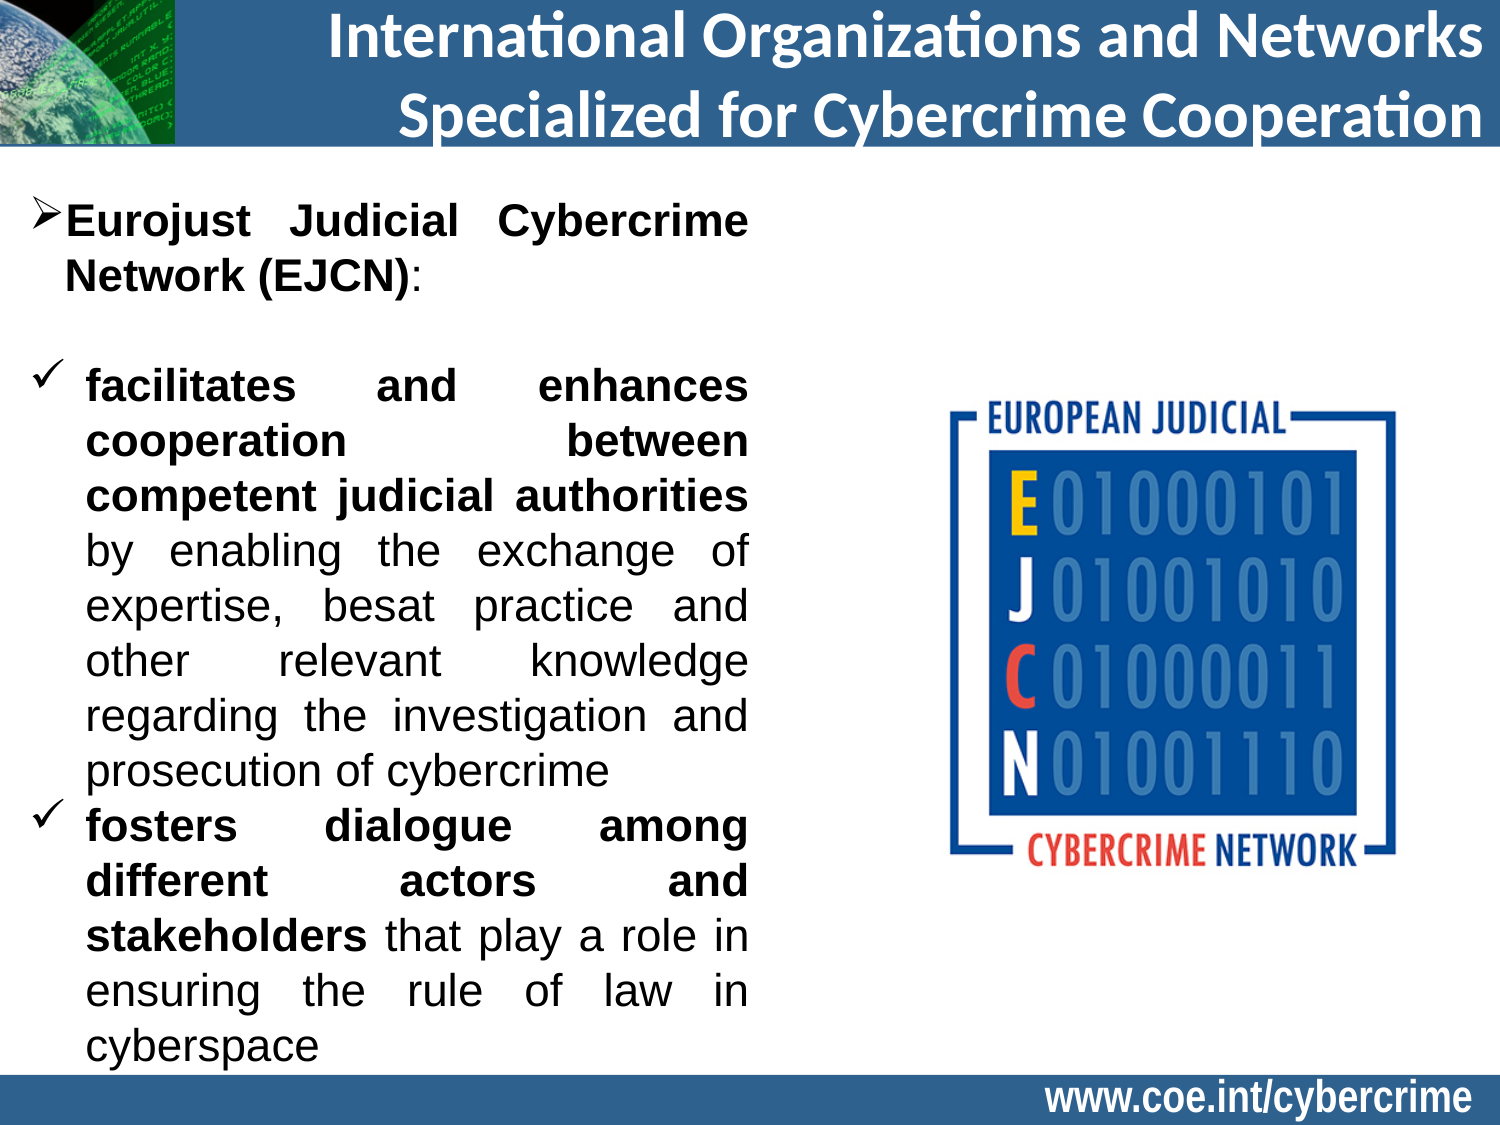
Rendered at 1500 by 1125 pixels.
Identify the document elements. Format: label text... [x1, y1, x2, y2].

text_box Eurojust Judicial Cybercrime Network (EJCN): facilitates and enhances cooperation between competent judicial authorities by enabling the exchange of expertise, besat practice and other relevant knowledge regarding the investigation and prosecution of cybercrime fosters dialogue among different actors and stakeholders that play a role in ensuring the rule of law in cyberspace [14, 183, 765, 1079]
picture [0, 0, 175, 144]
picture [930, 384, 1415, 883]
text_box International Organizations and Networks Specialized for Cybercrime Cooperation [177, 0, 1500, 149]
text_box [0, 1073, 1030, 1125]
text_box www.coe.int/cybercrime [1030, 1059, 1500, 1125]
